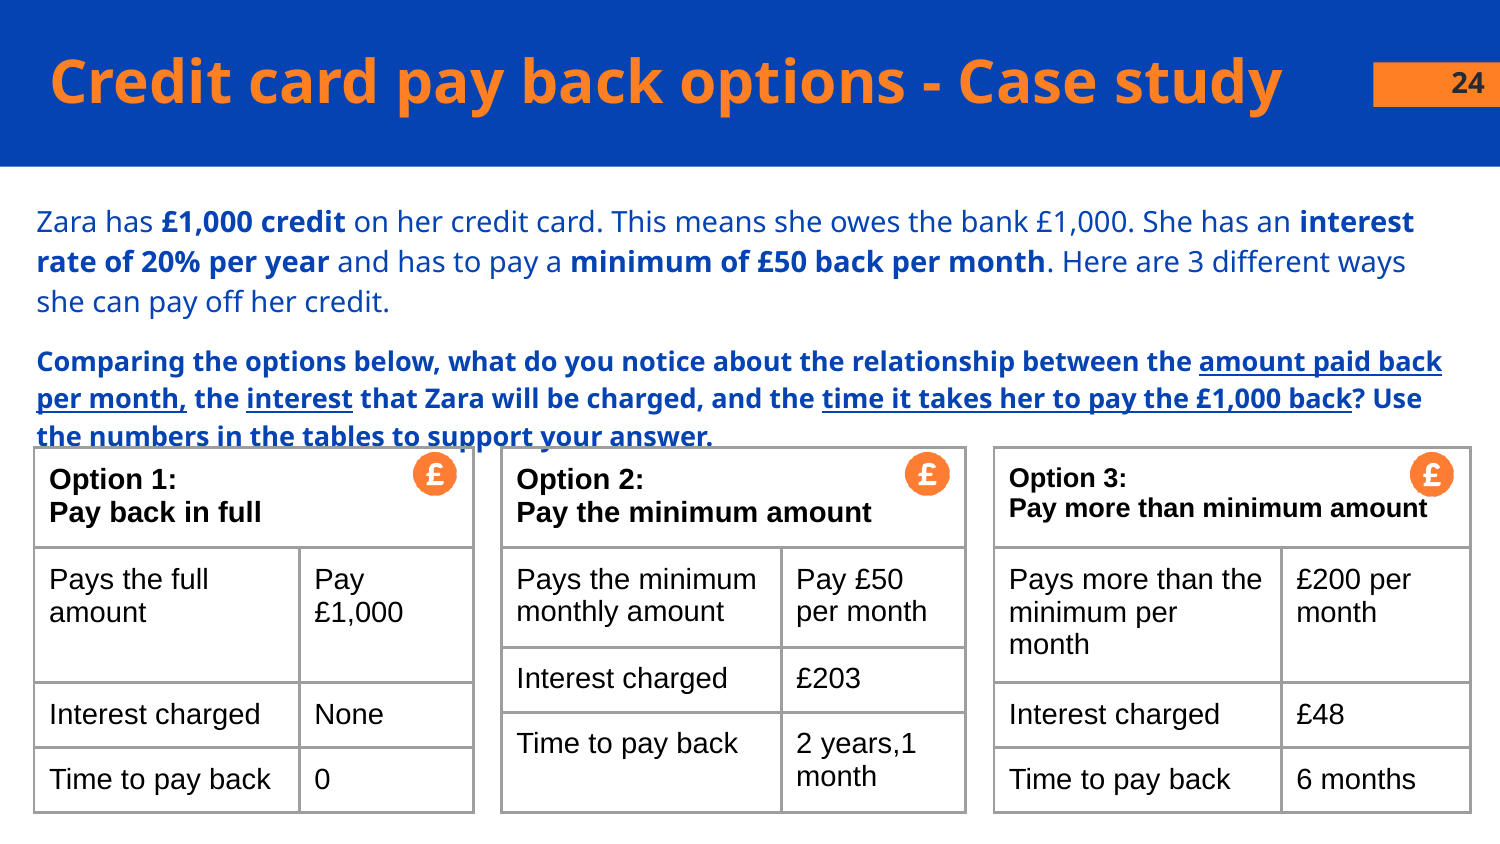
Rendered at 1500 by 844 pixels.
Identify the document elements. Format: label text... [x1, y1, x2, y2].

table_cell 6 months [1283, 749, 1469, 811]
table_cell Interest charged [995, 684, 1280, 746]
table_cell £200 per month [1283, 549, 1469, 681]
table_cell Pays the minimum monthly amount [503, 549, 780, 646]
table_header Option 3: Pay more than minimum amount [995, 449, 1469, 546]
table_cell 2 years,1 month [783, 714, 964, 811]
table_cell None [301, 684, 472, 746]
table_cell Pays the full amount [35, 549, 298, 681]
table_cell Pay £50 per month [783, 549, 964, 646]
table_cell Time to pay back [995, 749, 1280, 811]
table_header Option 2: Pay the minimum amount [503, 449, 964, 546]
text_box Zara has £1,000 credit on her credit card. This means she owes the bank £1,000. She has an interest rate of 20% per year and has to pay a minimum of £50 back per month. Here are 3 different ways she can pay off her credit. Comparing the options below, what do you notice about the relationship between the amount paid back per month, the interest that Zara will be charged, and the time it takes her to pay the £1,000 back? Use the numbers in the tables to support your answer. [21, 183, 1471, 467]
picture [1408, 451, 1455, 497]
table_cell 0 [301, 749, 472, 811]
table_cell Interest charged [503, 649, 780, 711]
slide_number 24 [1410, 49, 1500, 115]
table_cell Time to pay back [503, 714, 780, 811]
table_cell Pay £1,000 [301, 549, 472, 681]
table_cell £203 [783, 649, 964, 711]
table_cell Time to pay back [35, 749, 298, 811]
table_header Option 1: Pay back in full [35, 449, 472, 546]
picture [904, 450, 950, 497]
title Credit card pay back options - Case study [34, 37, 1303, 122]
table_cell £48 [1283, 684, 1469, 746]
picture [411, 450, 458, 497]
table_cell Pays more than the minimum per month [995, 549, 1280, 681]
table_cell Interest charged [35, 684, 298, 746]
